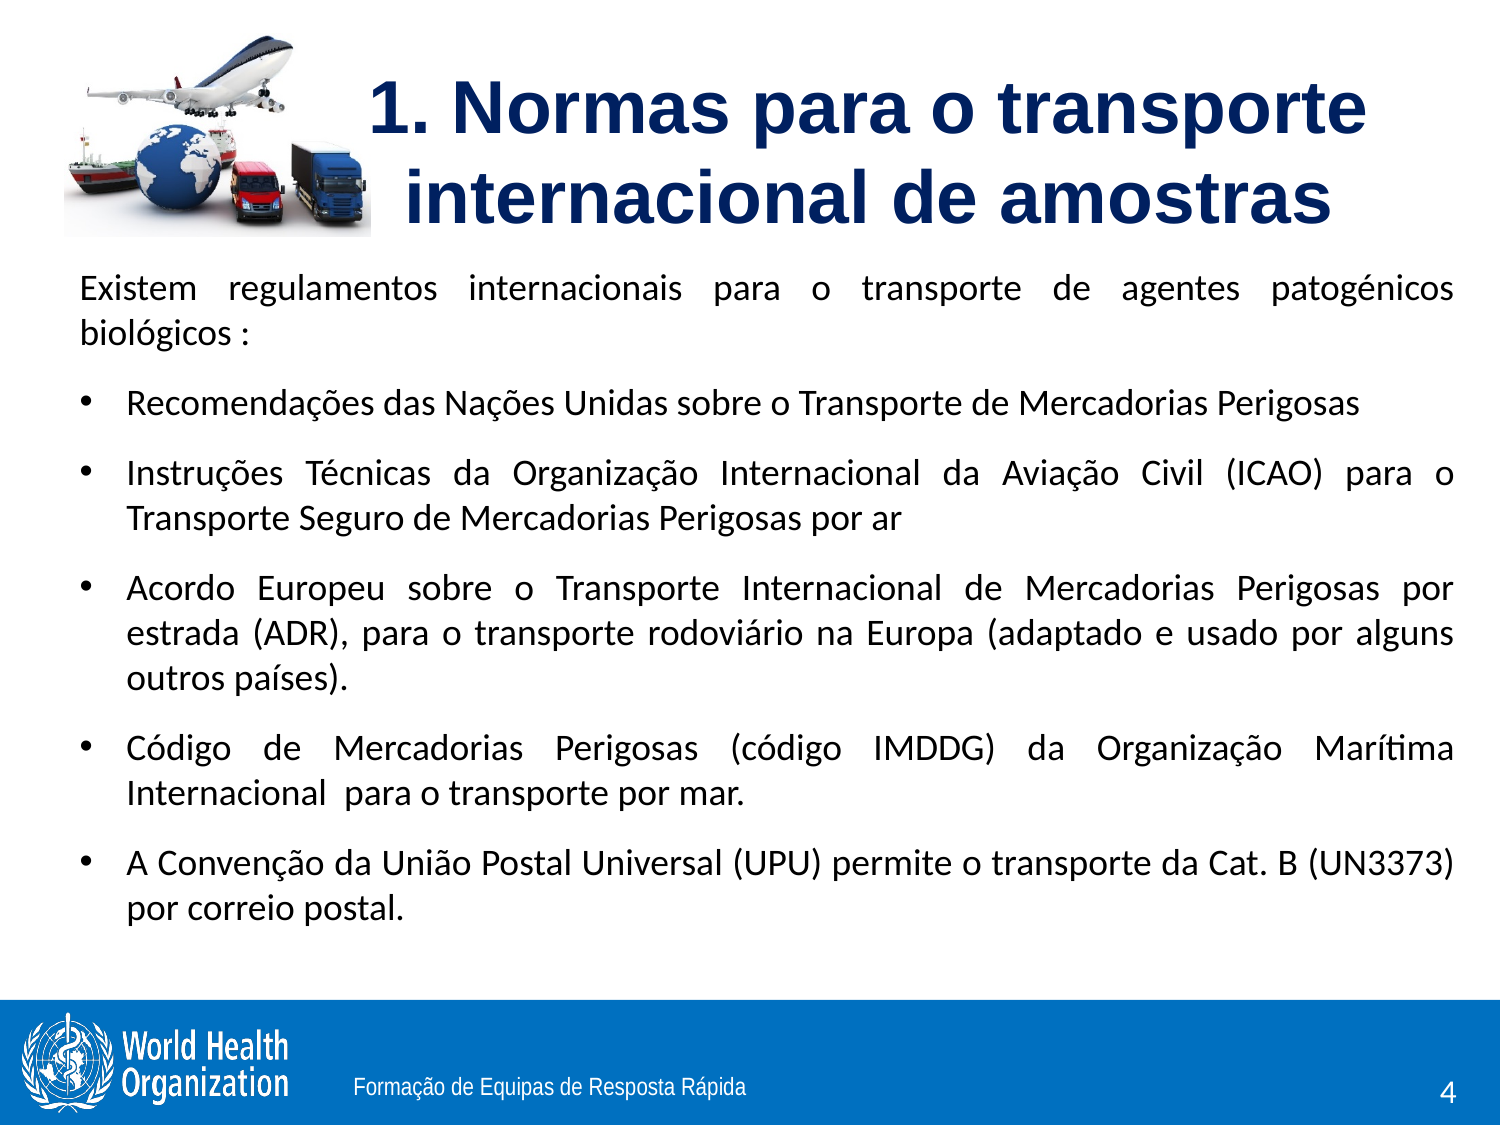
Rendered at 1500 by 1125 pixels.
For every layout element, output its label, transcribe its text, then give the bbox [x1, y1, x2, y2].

text_box Existem regulamentos internacionais para o transporte de agentes patogénicos biológicos : Recomendações das Nações Unidas sobre o Transporte de Mercadorias Perigosas Instruções Técnicas da Organização Internacional da Aviação Civil (ICAO) para o Transporte Seguro de Mercadorias Perigosas por ar Acordo Europeu sobre o Transporte Internacional de Mercadorias Perigosas por estrada (ADR), para o transporte rodoviário na Europa (adaptado e usado por alguns outros países). Código de Mercadorias Perigosas (código IMDDG) da Organização Marítima Internacional para o transporte por mar. A Convenção da União Postal Universal (UPU) permite o transporte da Cat. B (UN3373) por correio postal. [64, 255, 1471, 1125]
picture [21, 1012, 64, 1113]
title 1. Normas para o transporte internacional de amostras [374, 54, 1425, 243]
picture [64, 32, 371, 238]
